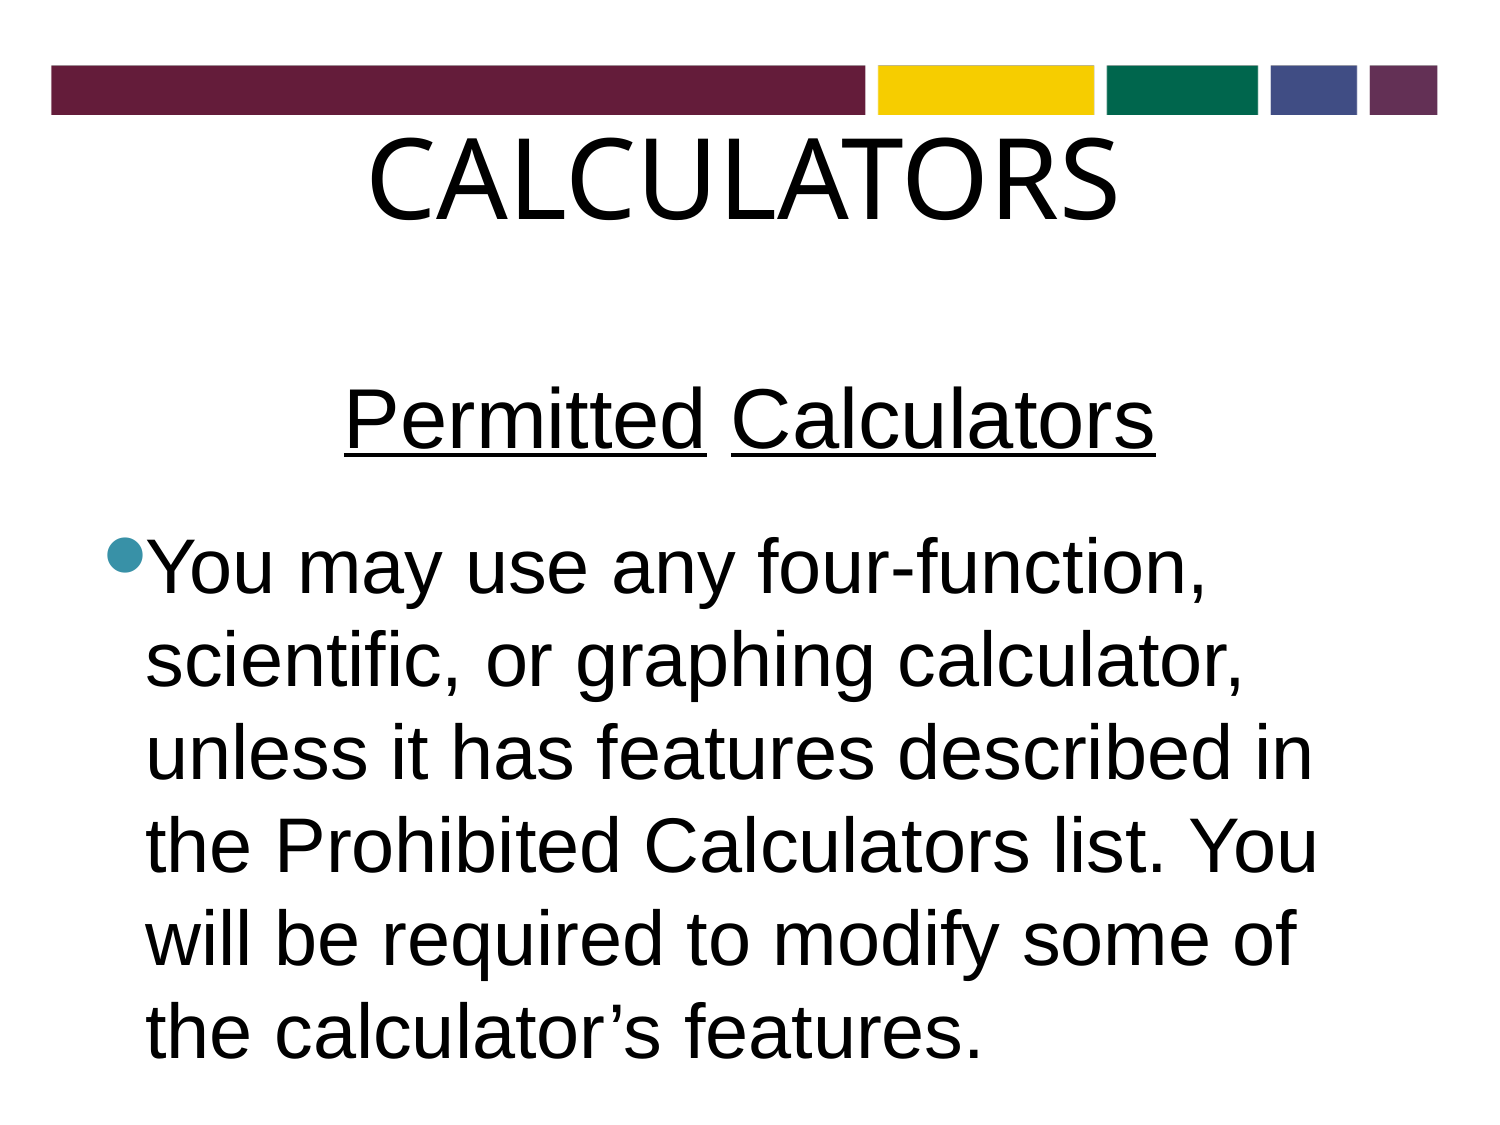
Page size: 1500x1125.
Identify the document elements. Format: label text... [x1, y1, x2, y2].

title Calculators [75, 137, 1413, 250]
list Permitted Calculators You may use any four-function, scientific, or graphing calculator, unless it has features described in the Prohibited Calculators list. You will be required to modify some of the calculator’s features. [75, 312, 1413, 1100]
picture [37, 49, 1438, 116]
